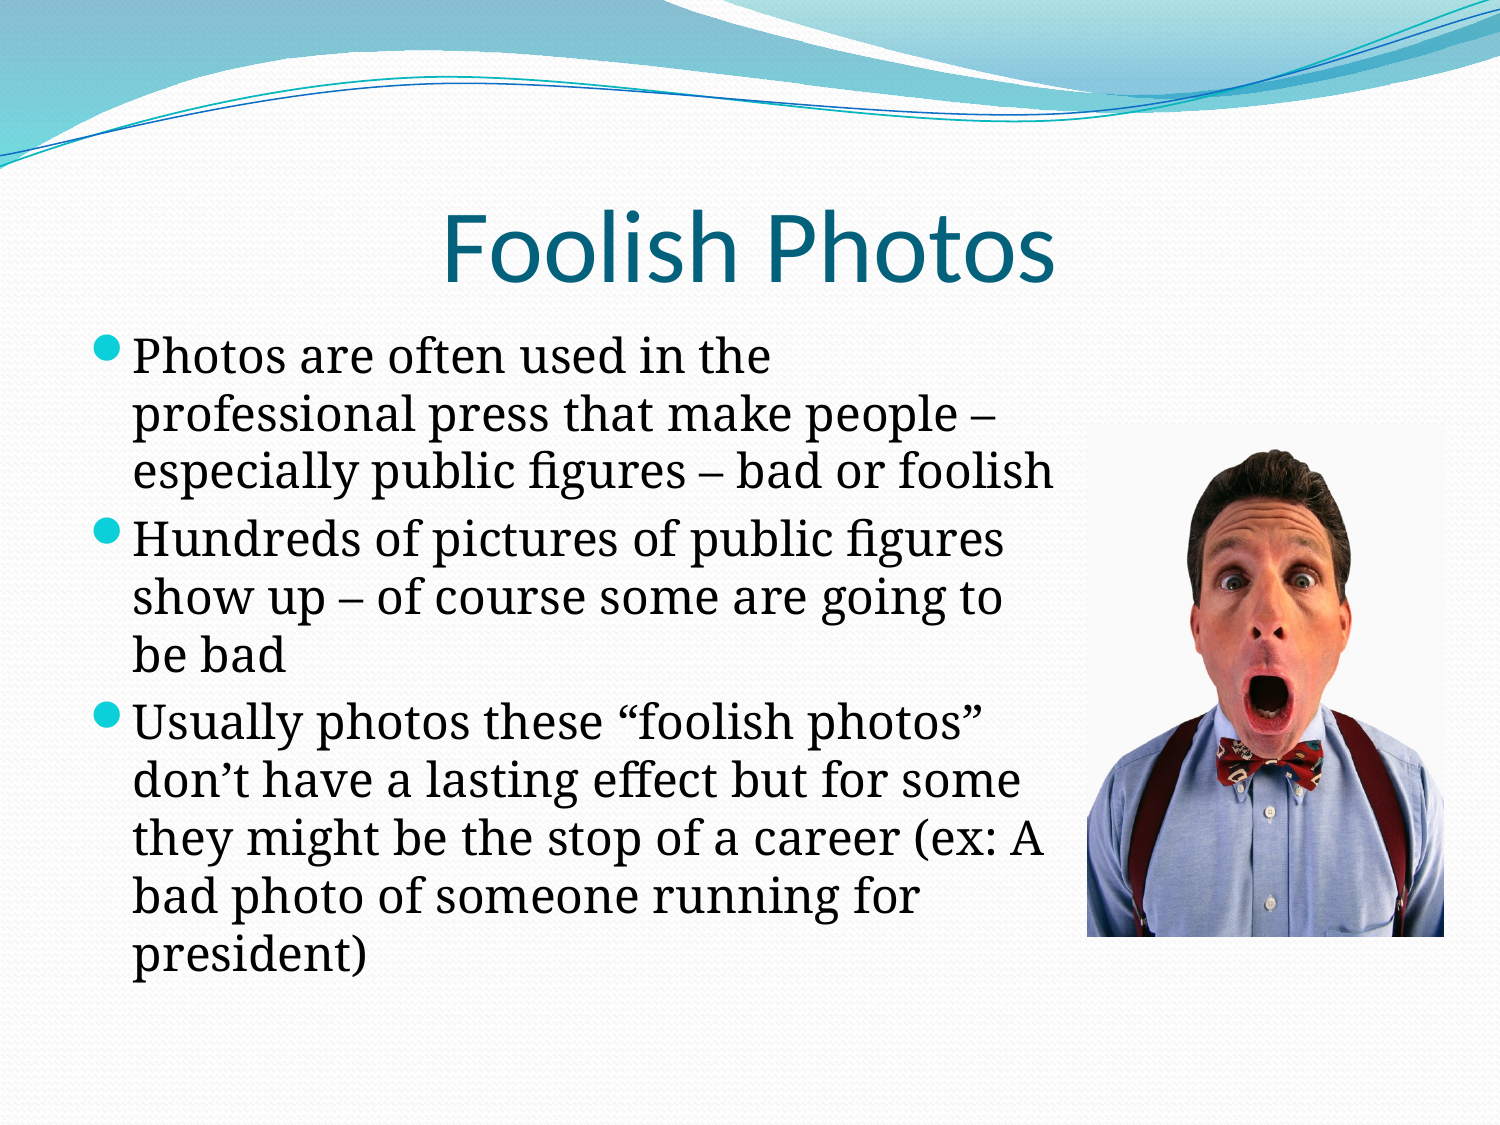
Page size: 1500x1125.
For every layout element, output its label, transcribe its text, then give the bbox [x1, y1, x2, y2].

list Photos are often used in the professional press that make people – especially public figures – bad or foolish Hundreds of pictures of public figures show up – of course some are going to be bad Usually photos these “foolish photos” don’t have a lasting effect but for some they might be the stop of a career (ex: A bad photo of someone running for president) [75, 317, 1075, 1038]
title Foolish Photos [75, 115, 1425, 303]
picture [1087, 424, 1445, 938]
